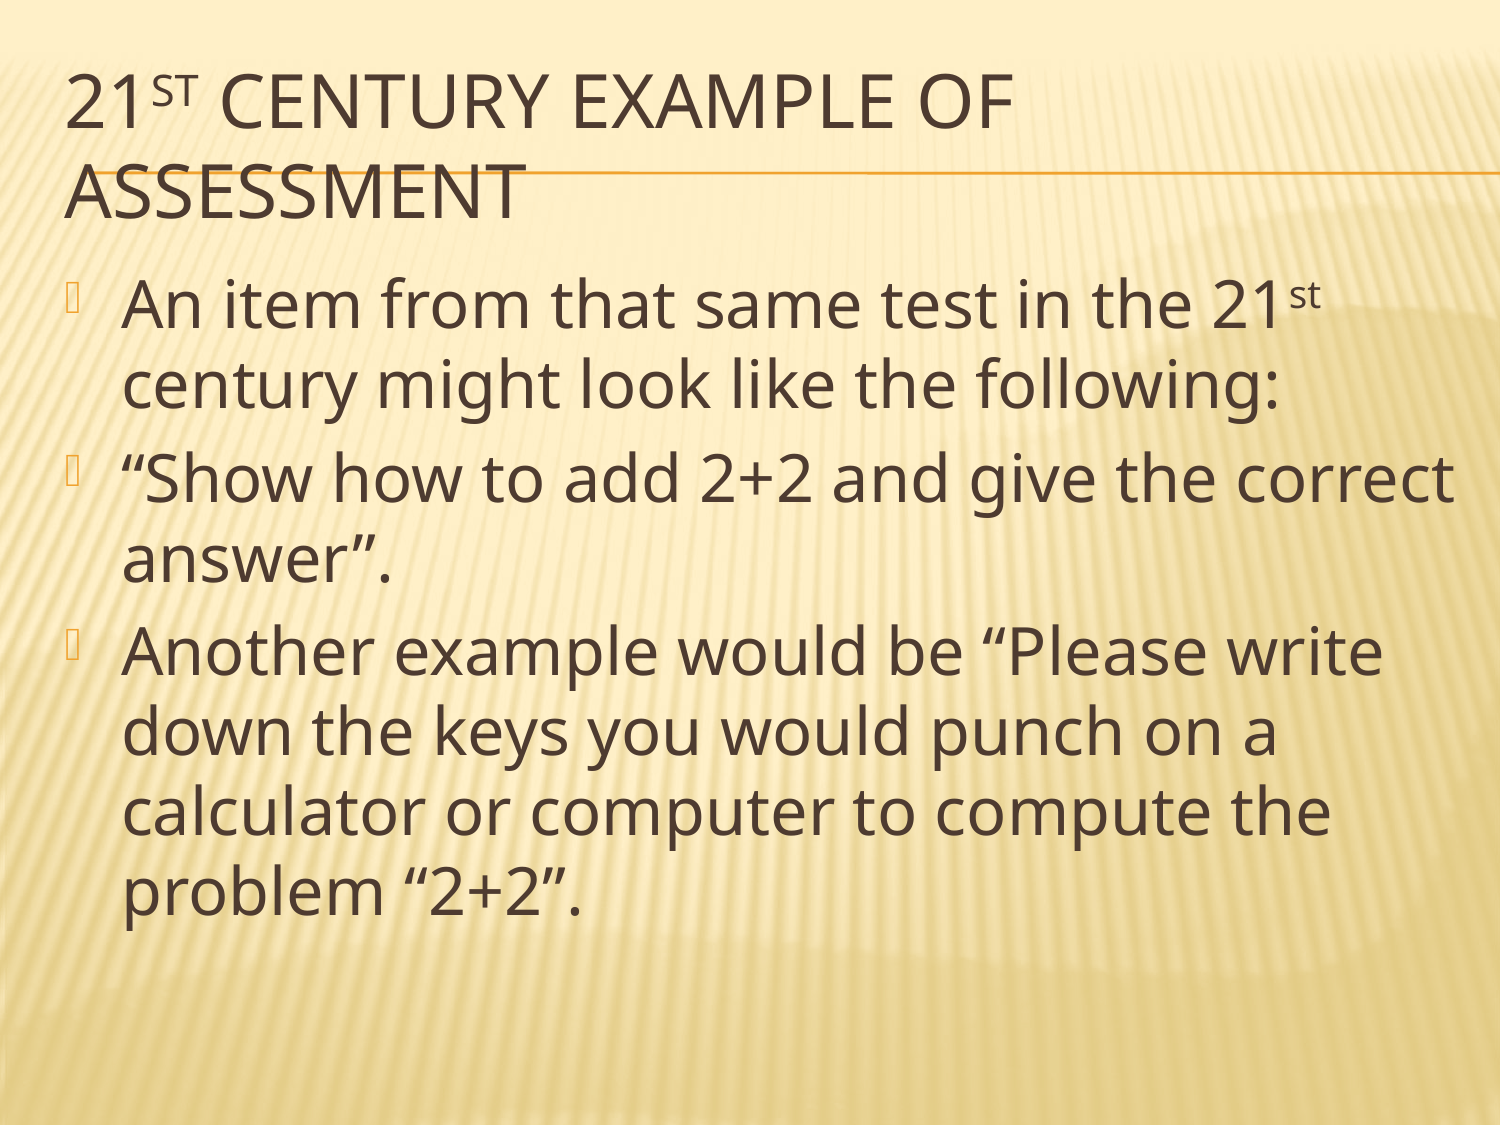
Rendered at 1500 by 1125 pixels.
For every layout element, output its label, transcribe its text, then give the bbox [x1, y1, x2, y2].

list An item from that same test in the 21st century might look like the following: “Show how to add 2+2 and give the correct answer”. Another example would be “Please write down the keys you would punch on a calculator or computer to compute the problem “2+2”. [50, 254, 1475, 998]
title 21st century example of Assessment [50, 75, 1475, 213]
